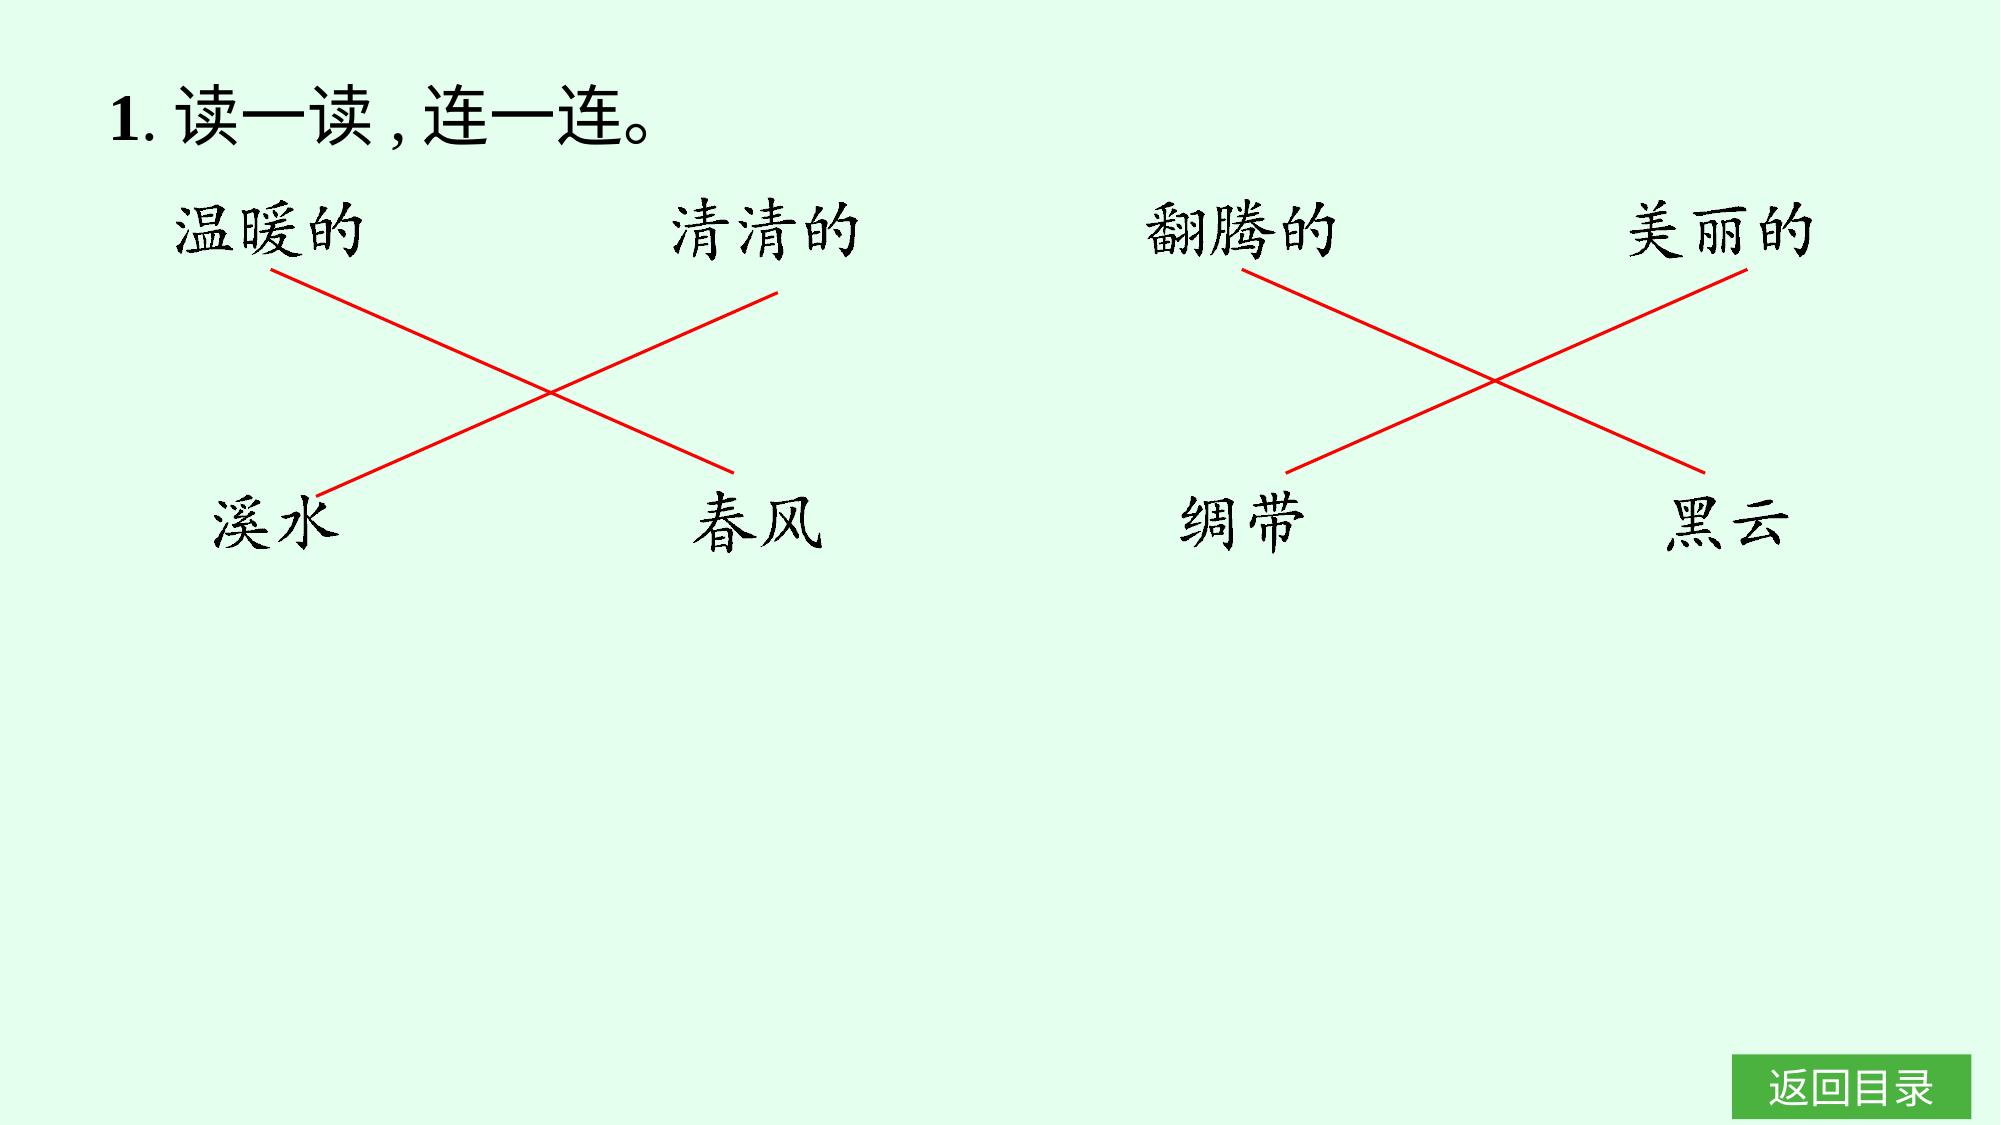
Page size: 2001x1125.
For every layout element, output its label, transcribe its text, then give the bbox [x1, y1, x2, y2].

picture [168, 195, 1814, 555]
text_box 1.读一读,连一连。 [93, 50, 720, 161]
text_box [1285, 269, 1748, 474]
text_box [270, 269, 734, 474]
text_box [1241, 269, 1285, 474]
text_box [316, 292, 778, 497]
